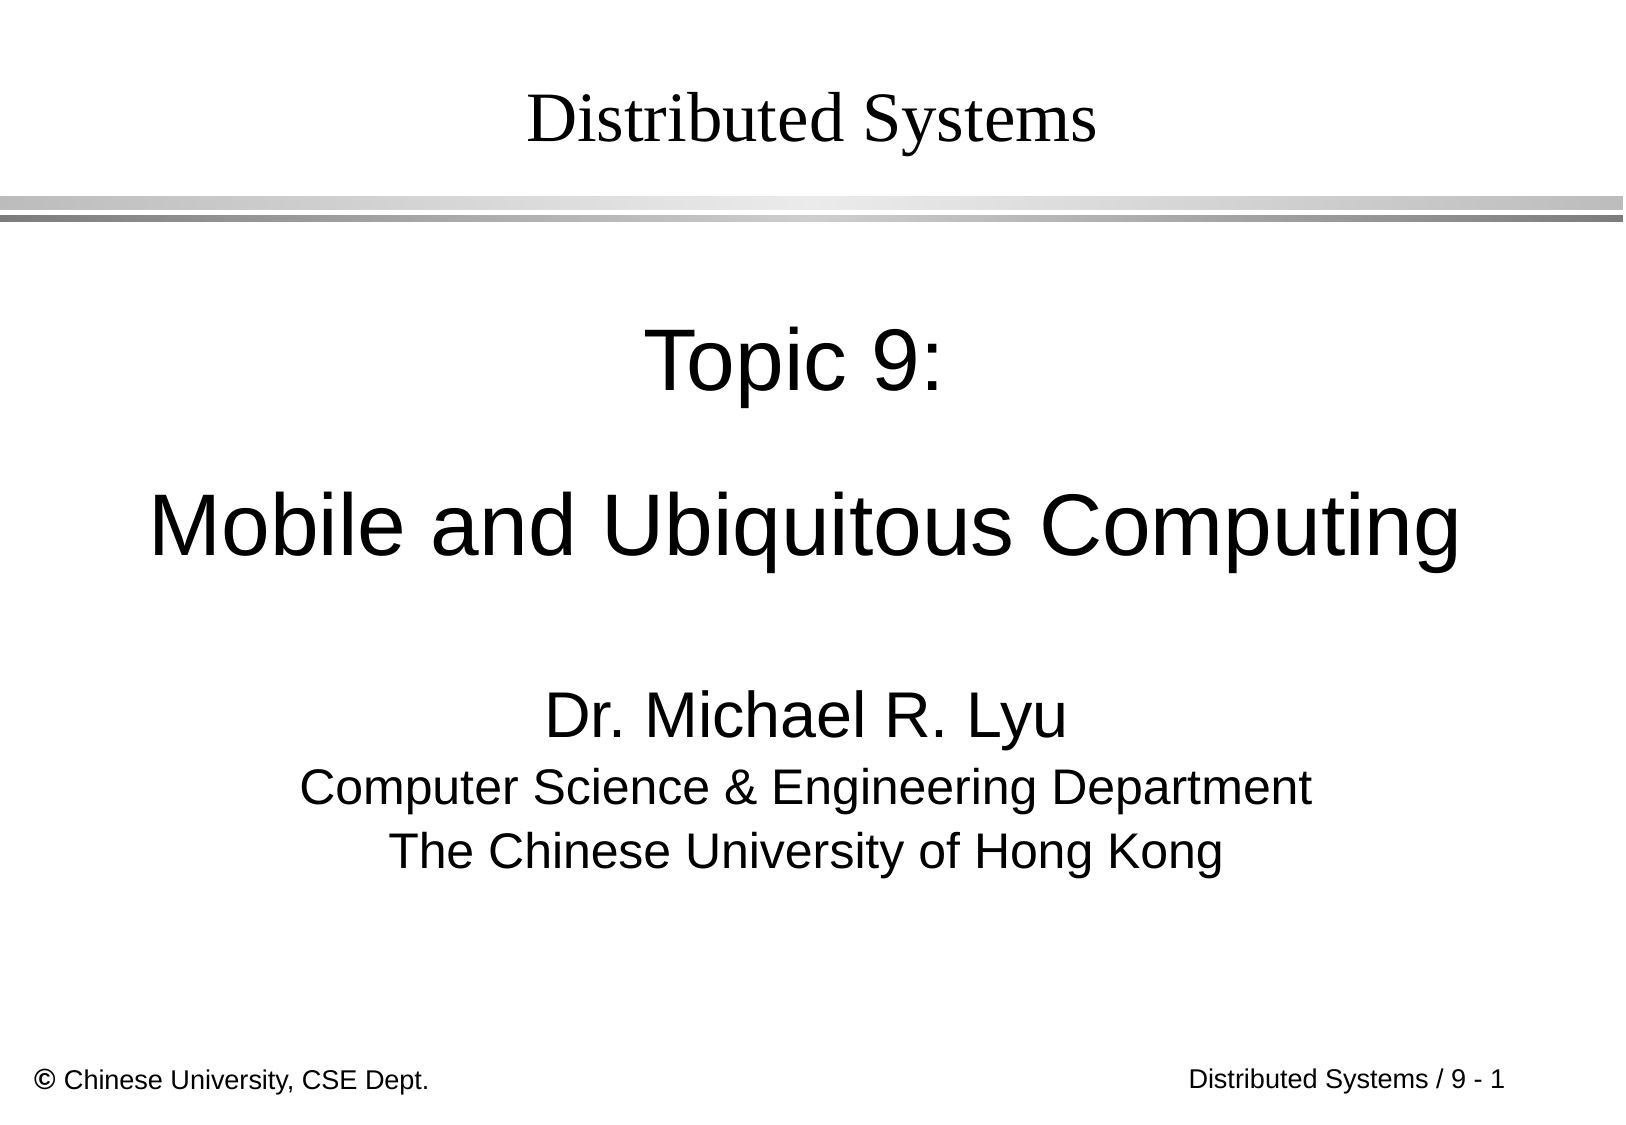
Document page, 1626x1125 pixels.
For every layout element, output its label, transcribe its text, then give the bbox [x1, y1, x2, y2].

list Topic 9: Mobile and Ubiquitous Computing Dr. Michael R. Lyu Computer Science & Engineering Department The Chinese University of Hong Kong [99, 212, 1513, 1001]
title Distributed Systems [49, 62, 1576, 163]
